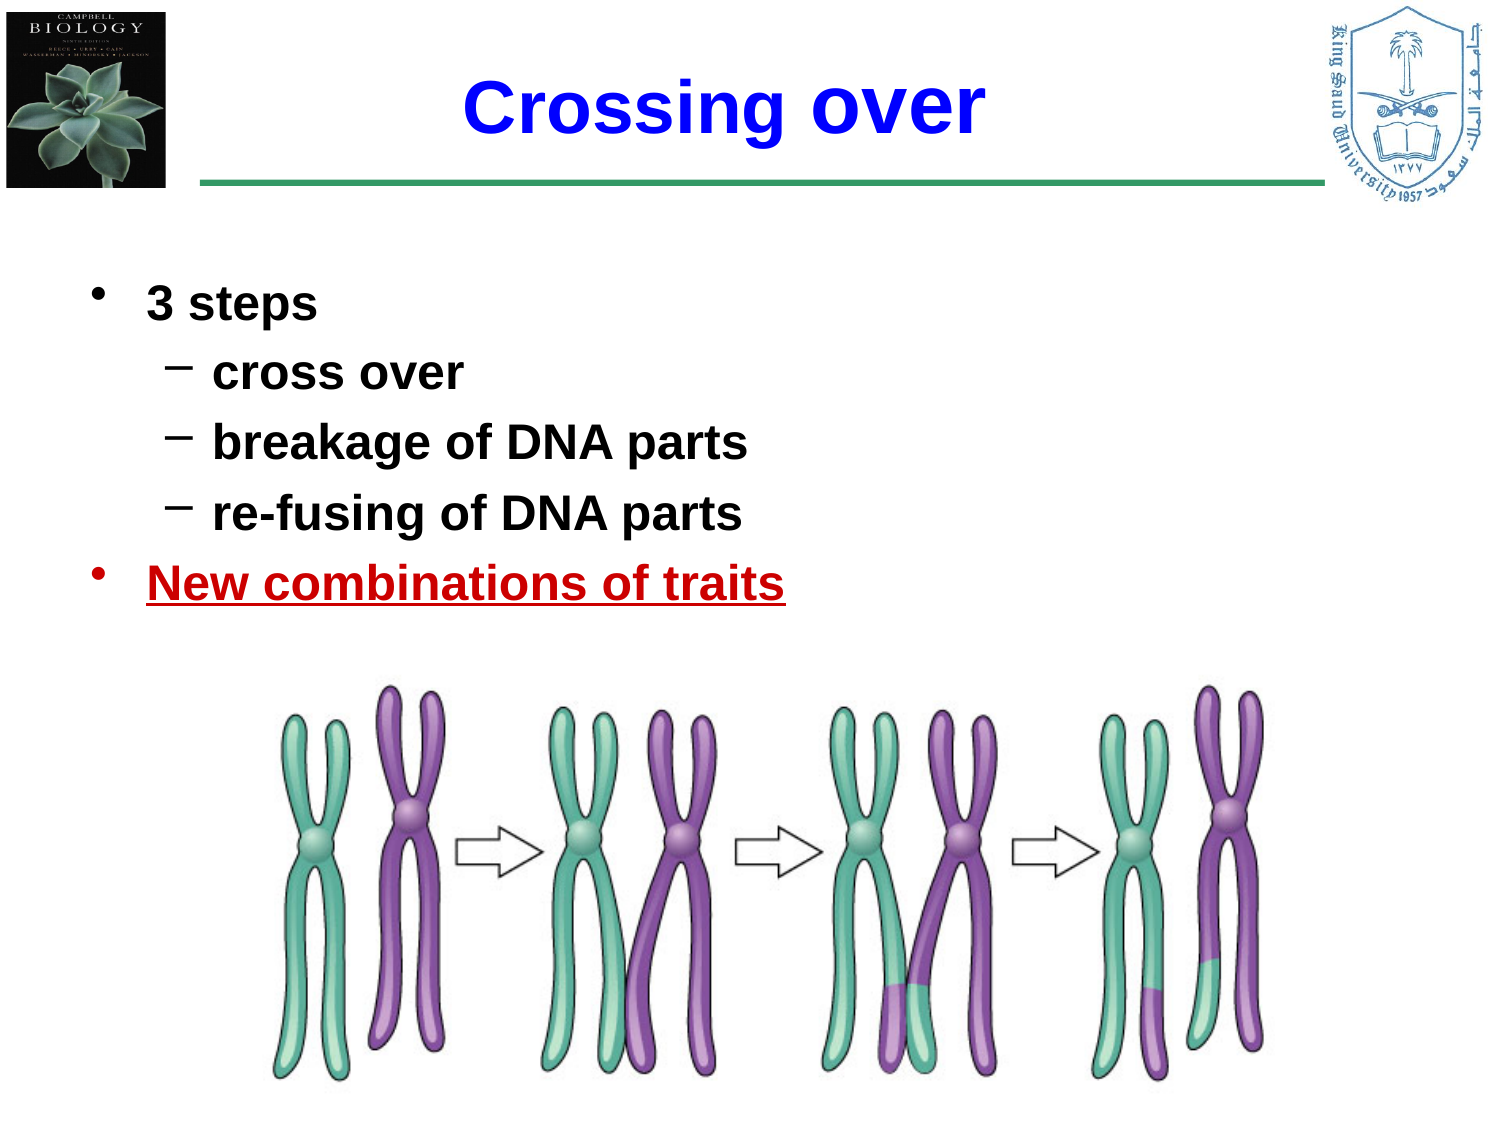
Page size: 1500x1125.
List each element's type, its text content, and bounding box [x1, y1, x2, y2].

picture [262, 672, 1276, 1125]
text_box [5, 0, 1488, 209]
list 3 steps cross over breakage of DNA parts re-fusing of DNA parts New combinations of traits [75, 262, 1111, 650]
